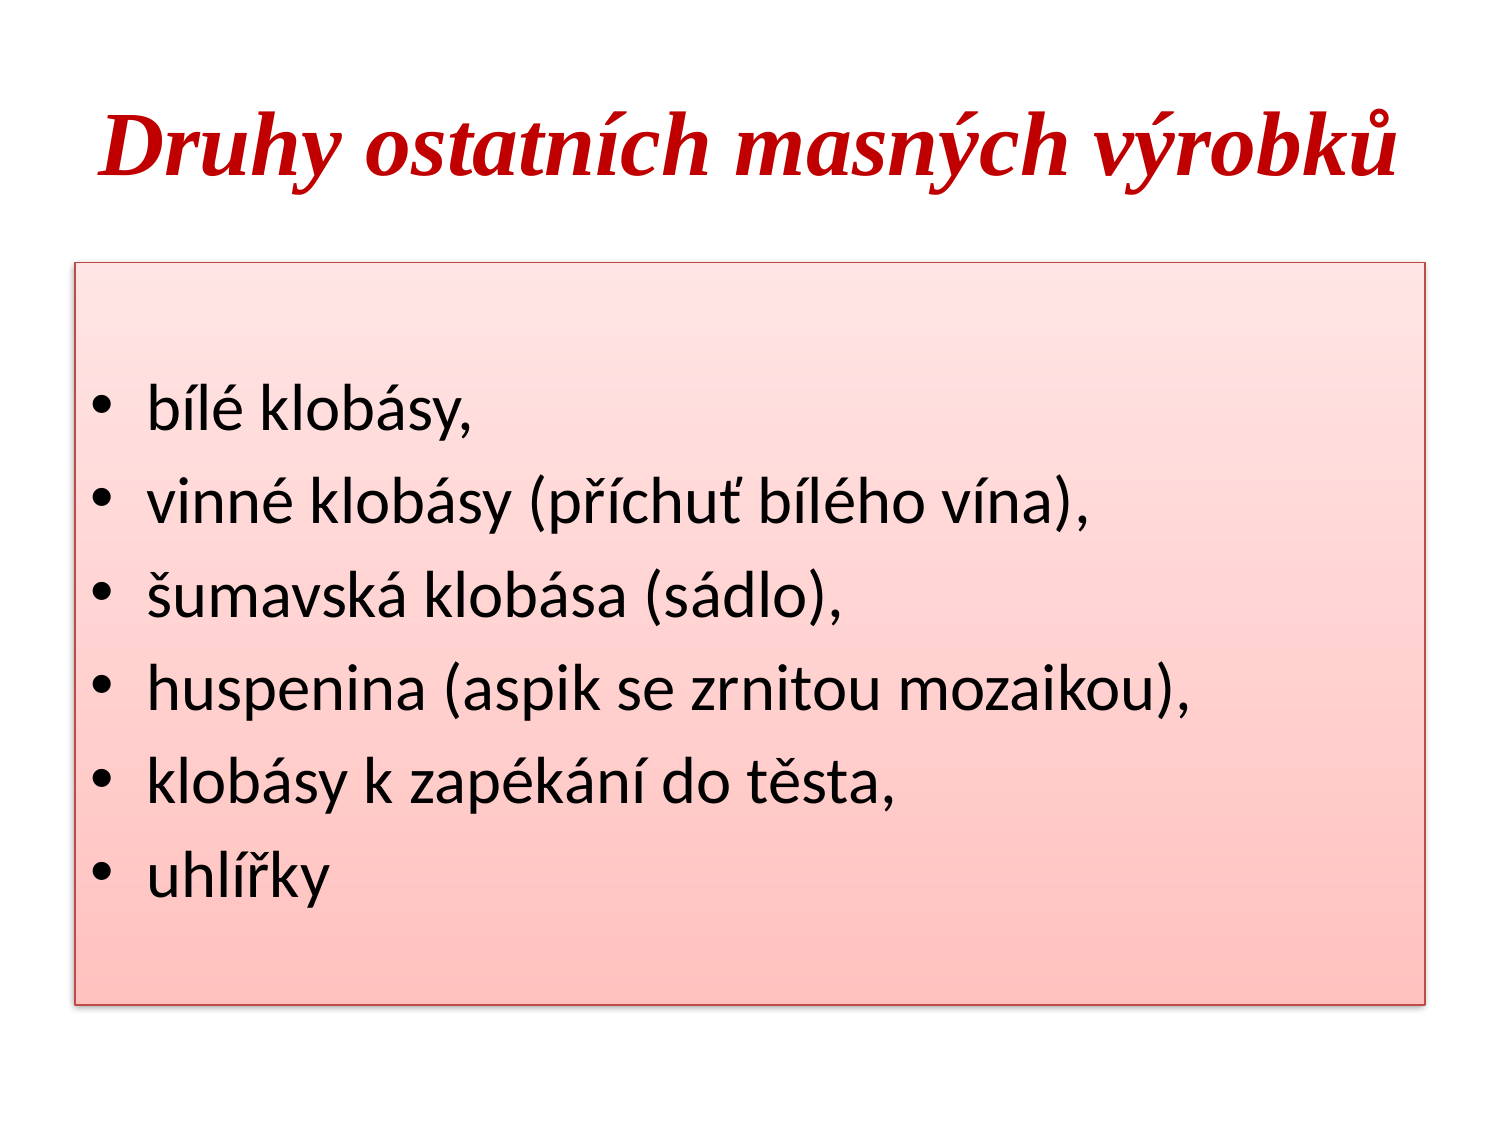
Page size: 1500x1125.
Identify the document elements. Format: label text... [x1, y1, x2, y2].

list bílé klobásy, vinné klobásy (příchuť bílého vína), šumavská klobása (sádlo), huspenina (aspik se zrnitou mozaikou), klobásy k zapékání do těsta, uhlířky [74, 262, 1426, 1006]
title Druhy ostatních masných výrobků [75, 45, 1425, 233]
